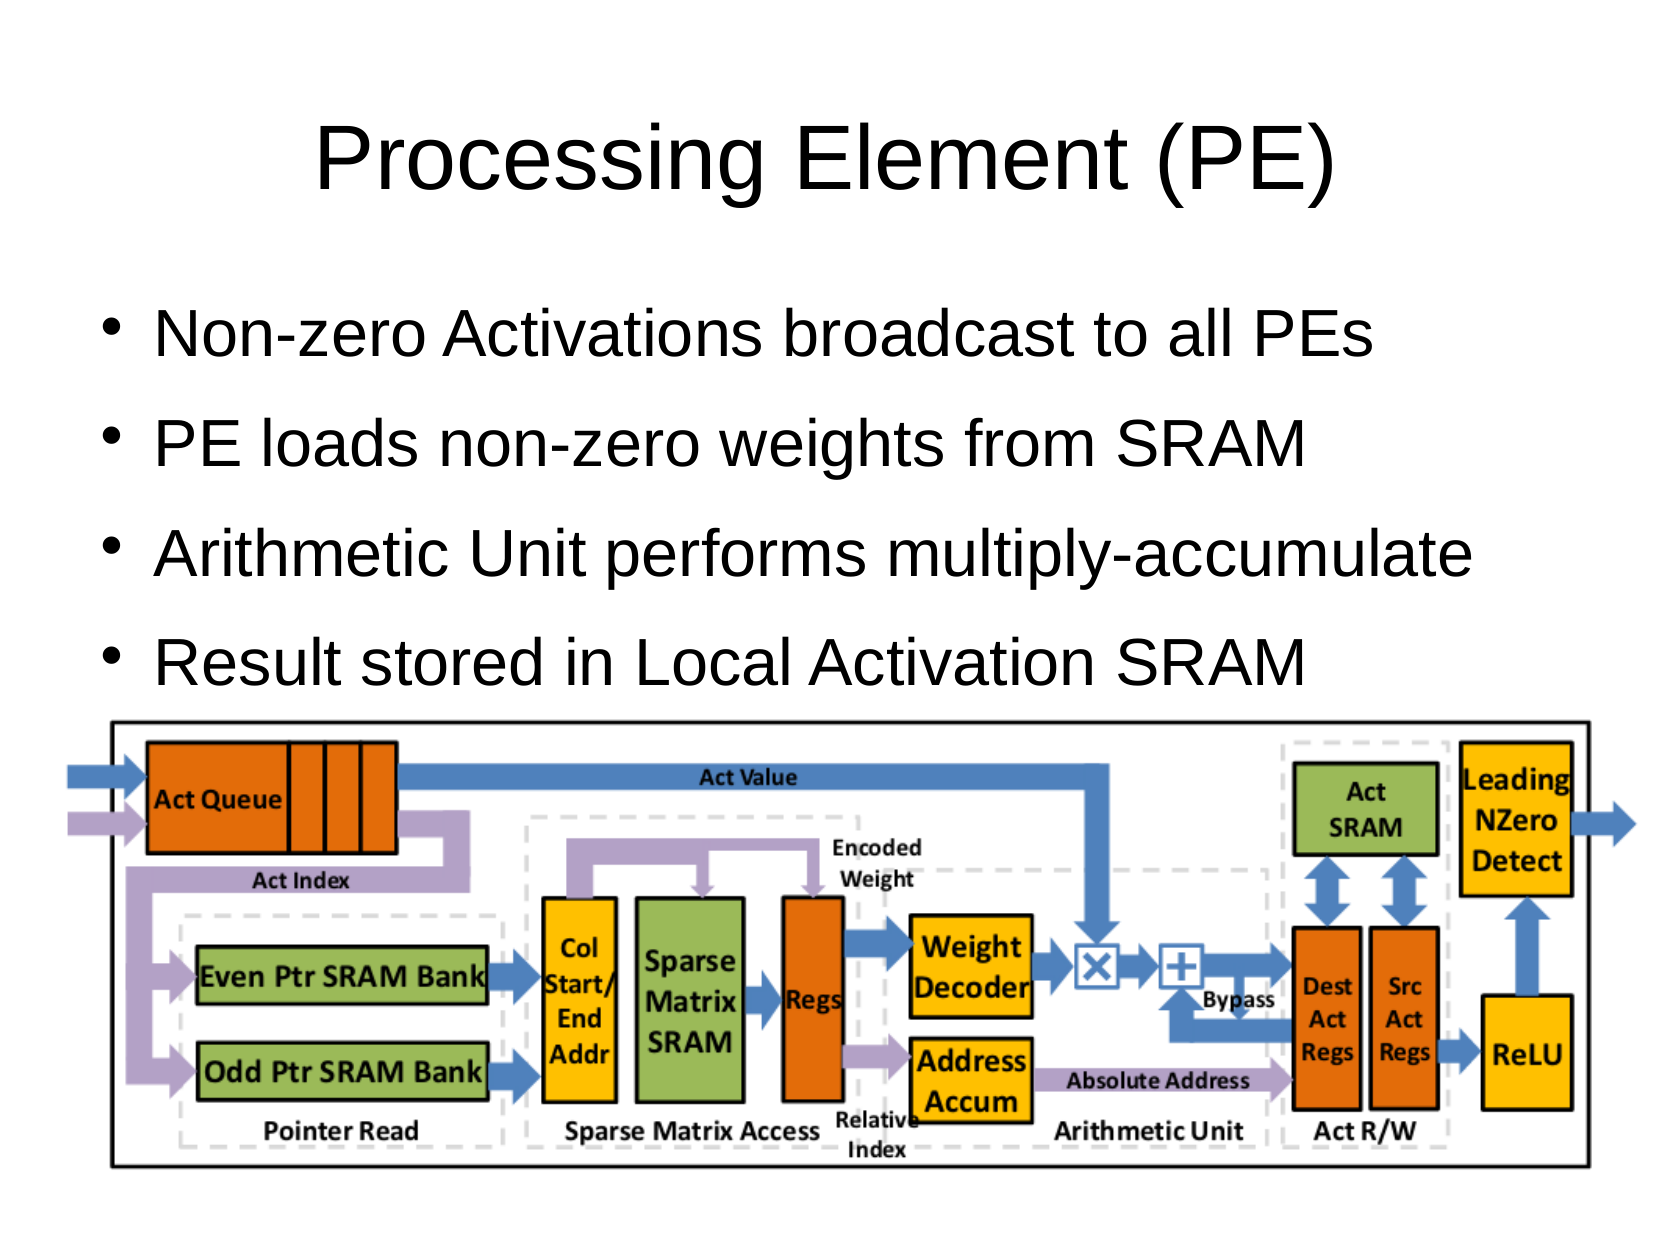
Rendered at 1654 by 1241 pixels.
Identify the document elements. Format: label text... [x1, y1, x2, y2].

picture [57, 704, 1642, 1182]
text_box Non-zero Activations broadcast to all PEs PE loads non-zero weights from SRAM Arithmetic Unit performs multiply-accumulate Result stored in Local Activation SRAM [82, 290, 1571, 702]
text_box Processing Element (PE) [82, 49, 1571, 257]
